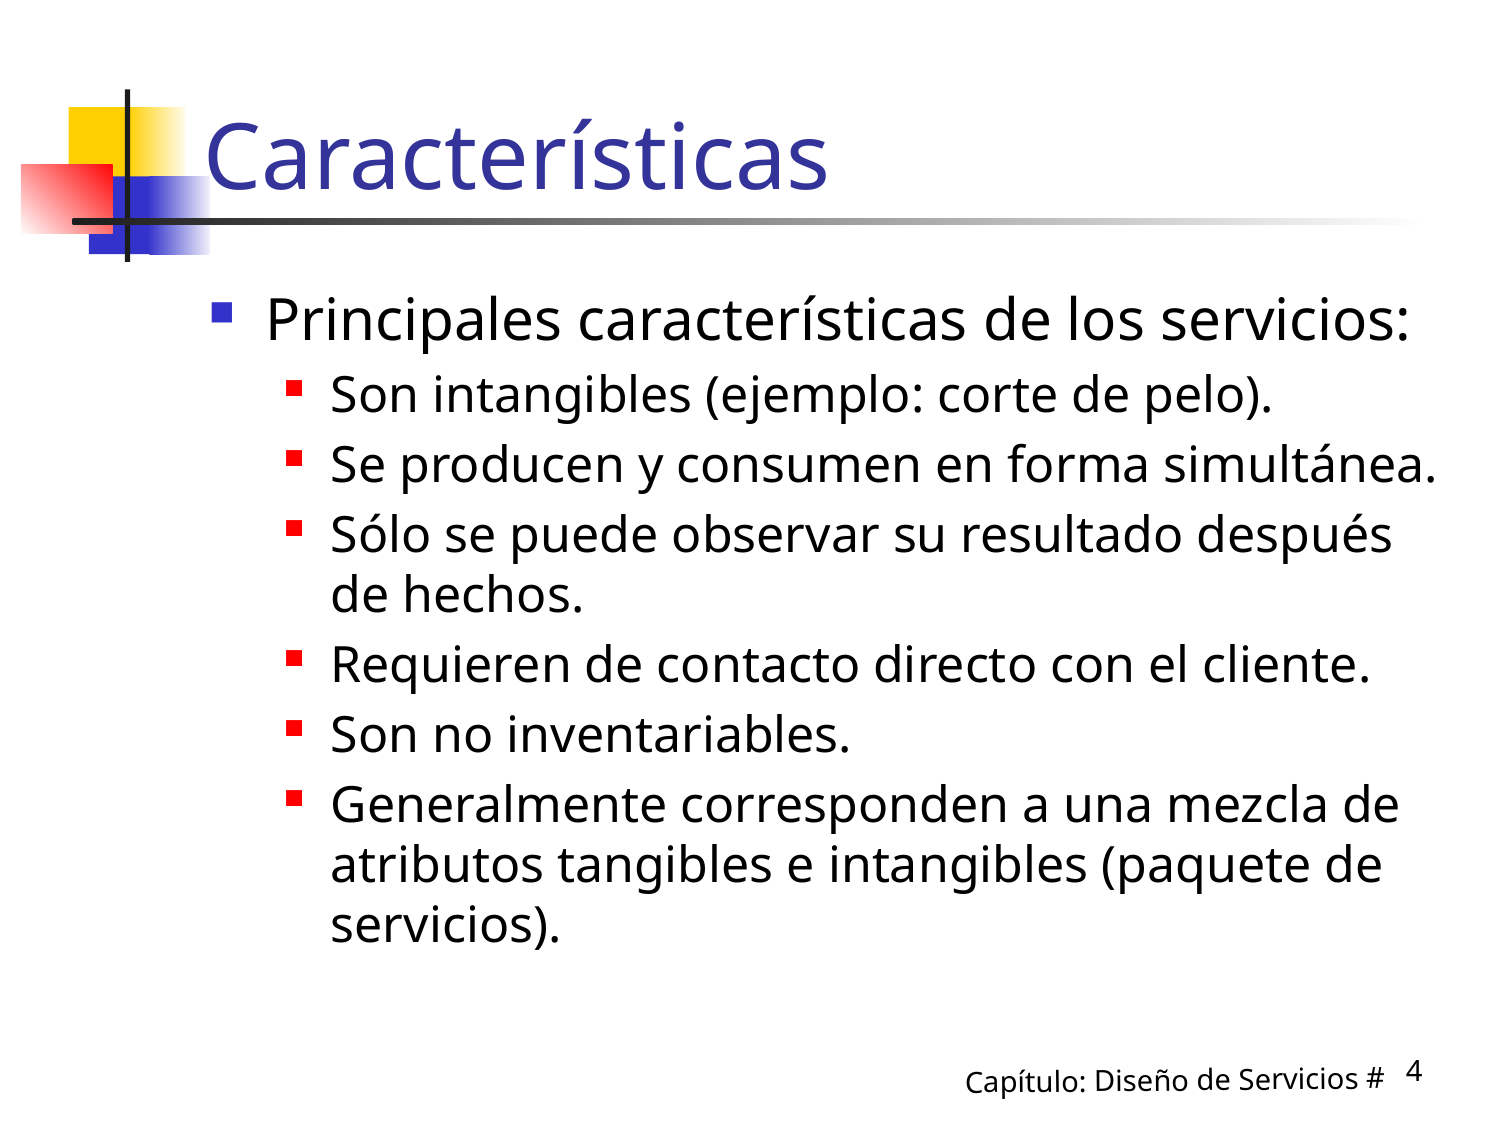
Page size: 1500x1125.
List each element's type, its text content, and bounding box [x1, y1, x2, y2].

list Principales características de los servicios: Son intangibles (ejemplo: corte de pelo). Se producen y consumen en forma simultánea. Sólo se puede observar su resultado después de hechos. Requieren de contacto directo con el cliente. Son no inventariables. Generalmente corresponden a una mezcla de atributos tangibles e intangibles (paquete de servicios). [193, 274, 1470, 1007]
footer Capítulo: Diseño de Servicios # [936, 1028, 1414, 1108]
title Características [188, 27, 1468, 216]
slide_number 4 [1124, 1024, 1438, 1101]
